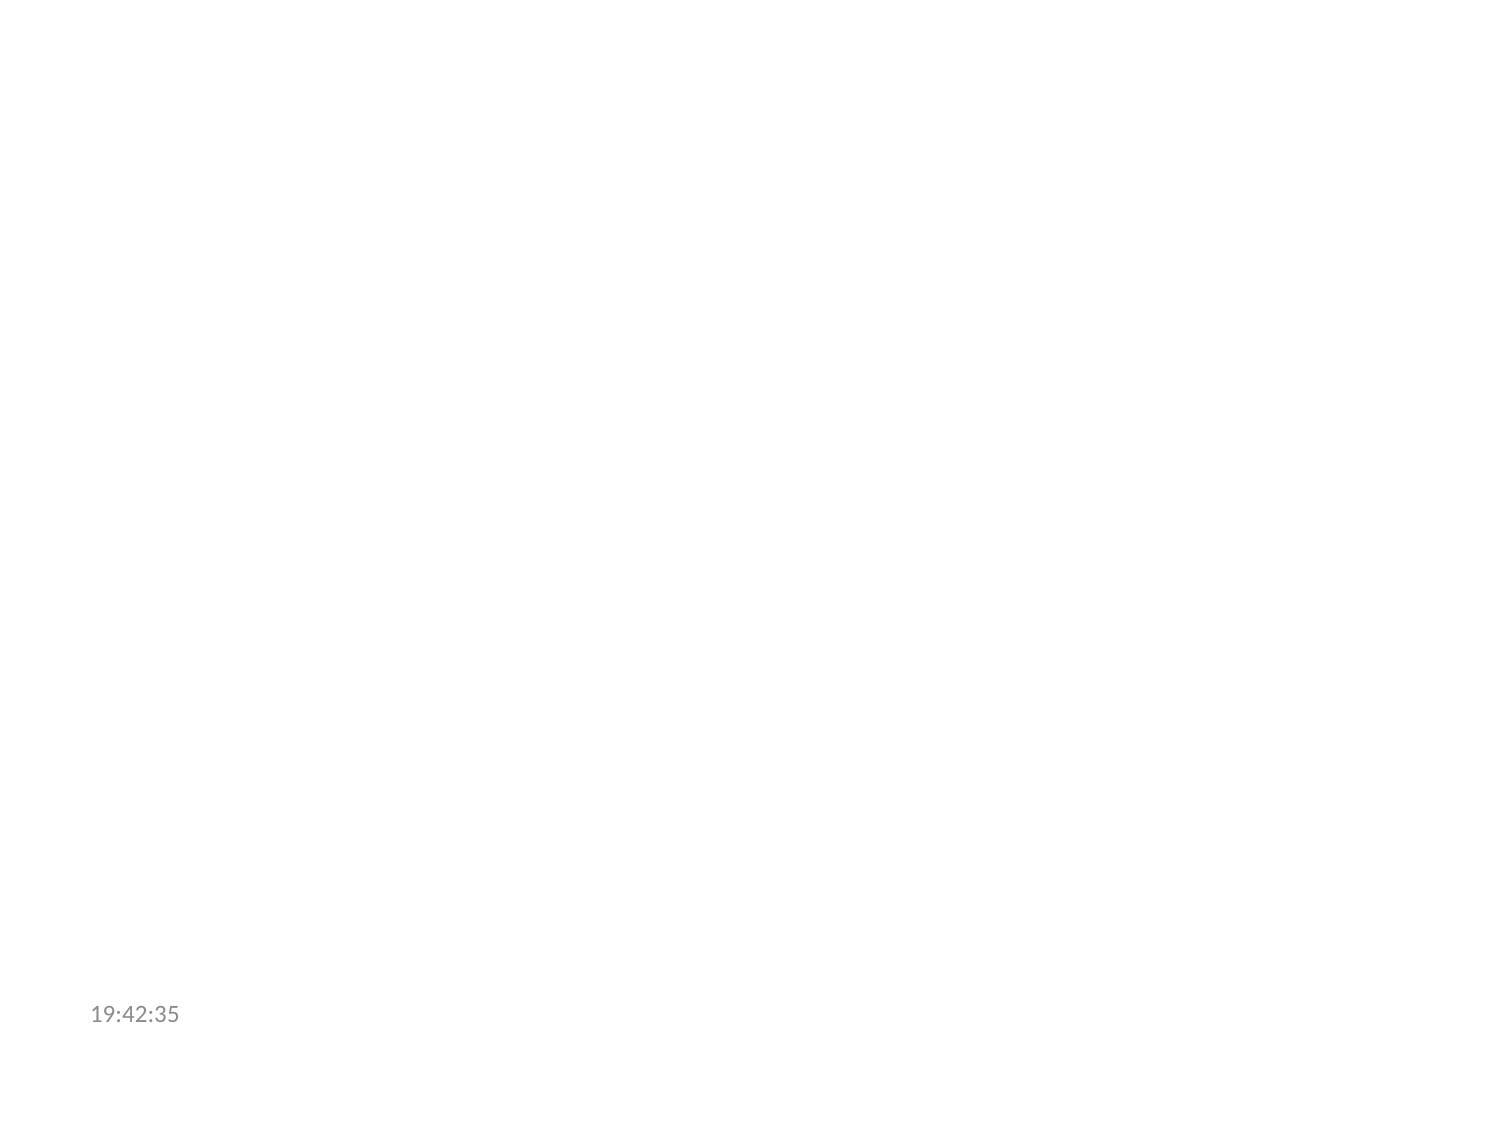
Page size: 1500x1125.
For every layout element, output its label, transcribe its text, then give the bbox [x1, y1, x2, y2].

text_box 15:35:09 [75, 982, 425, 1043]
